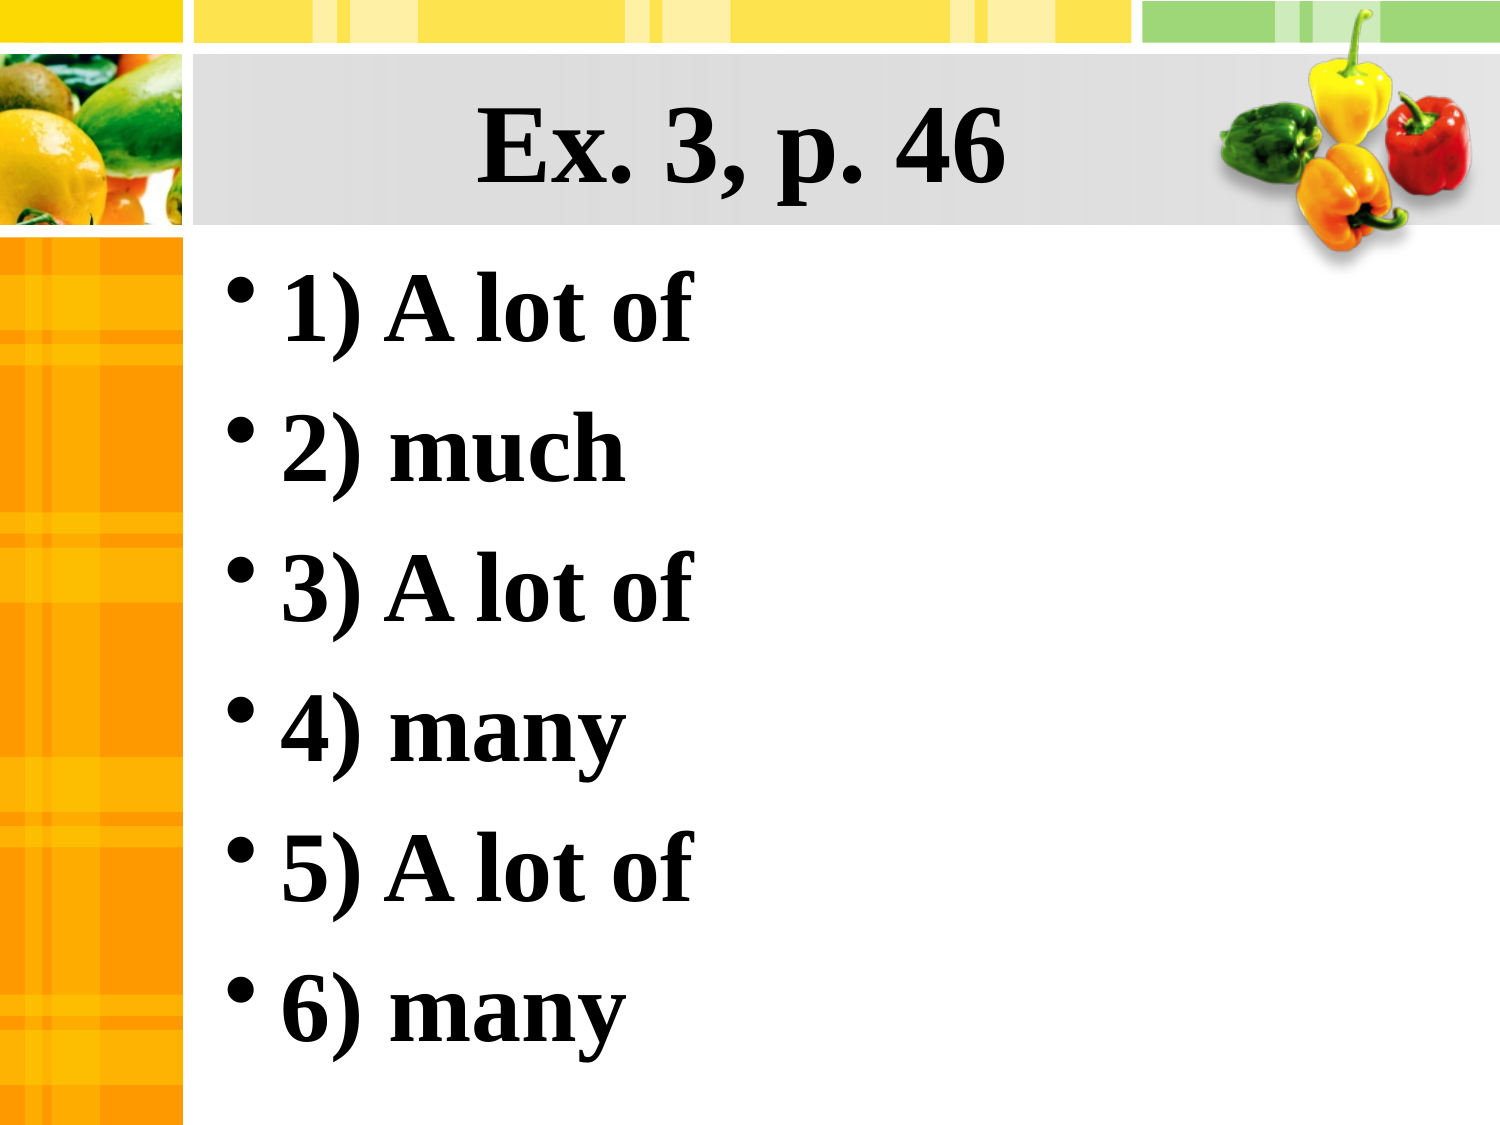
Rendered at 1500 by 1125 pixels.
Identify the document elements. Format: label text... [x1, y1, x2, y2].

title Ex. 3, p. 46 [209, 74, 1276, 201]
list 1) A lot of 2) much 3) A lot of 4) many 5) A lot of 6) many [209, 234, 1426, 1125]
picture [0, 54, 182, 225]
picture [1207, 9, 1483, 279]
